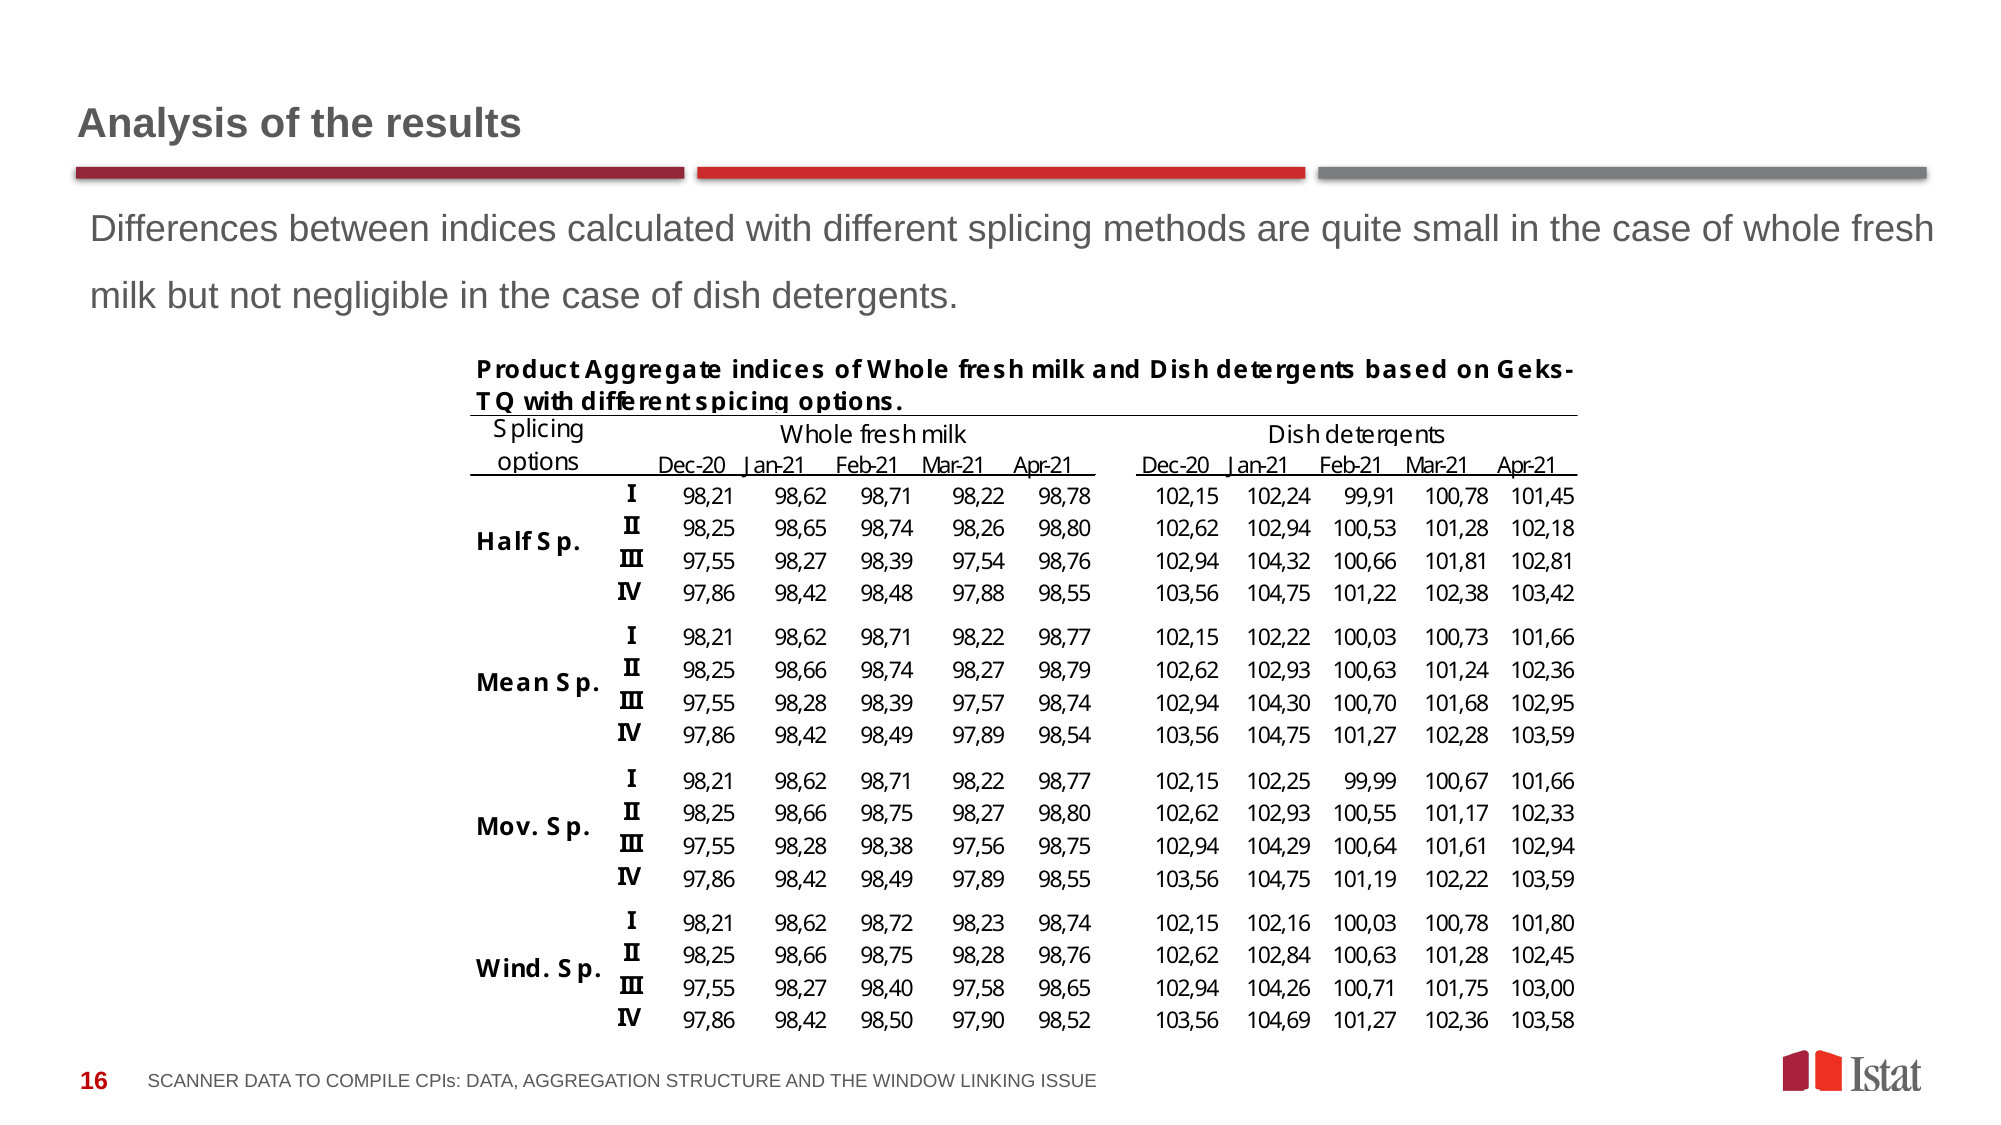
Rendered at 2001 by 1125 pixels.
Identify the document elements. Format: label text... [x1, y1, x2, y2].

title Analysis of the results [76, 88, 1926, 146]
picture [469, 349, 1580, 1034]
text_box Differences between indices calculated with different splicing methods are quite small in the case of whole fresh milk but not negligible in the case of dish detergents. [89, 181, 1953, 320]
footer Scanner data to compile CPIs: Data, Aggregation structure and the Window Linking issue [147, 1048, 1730, 1092]
slide_number 16 [53, 1049, 136, 1110]
